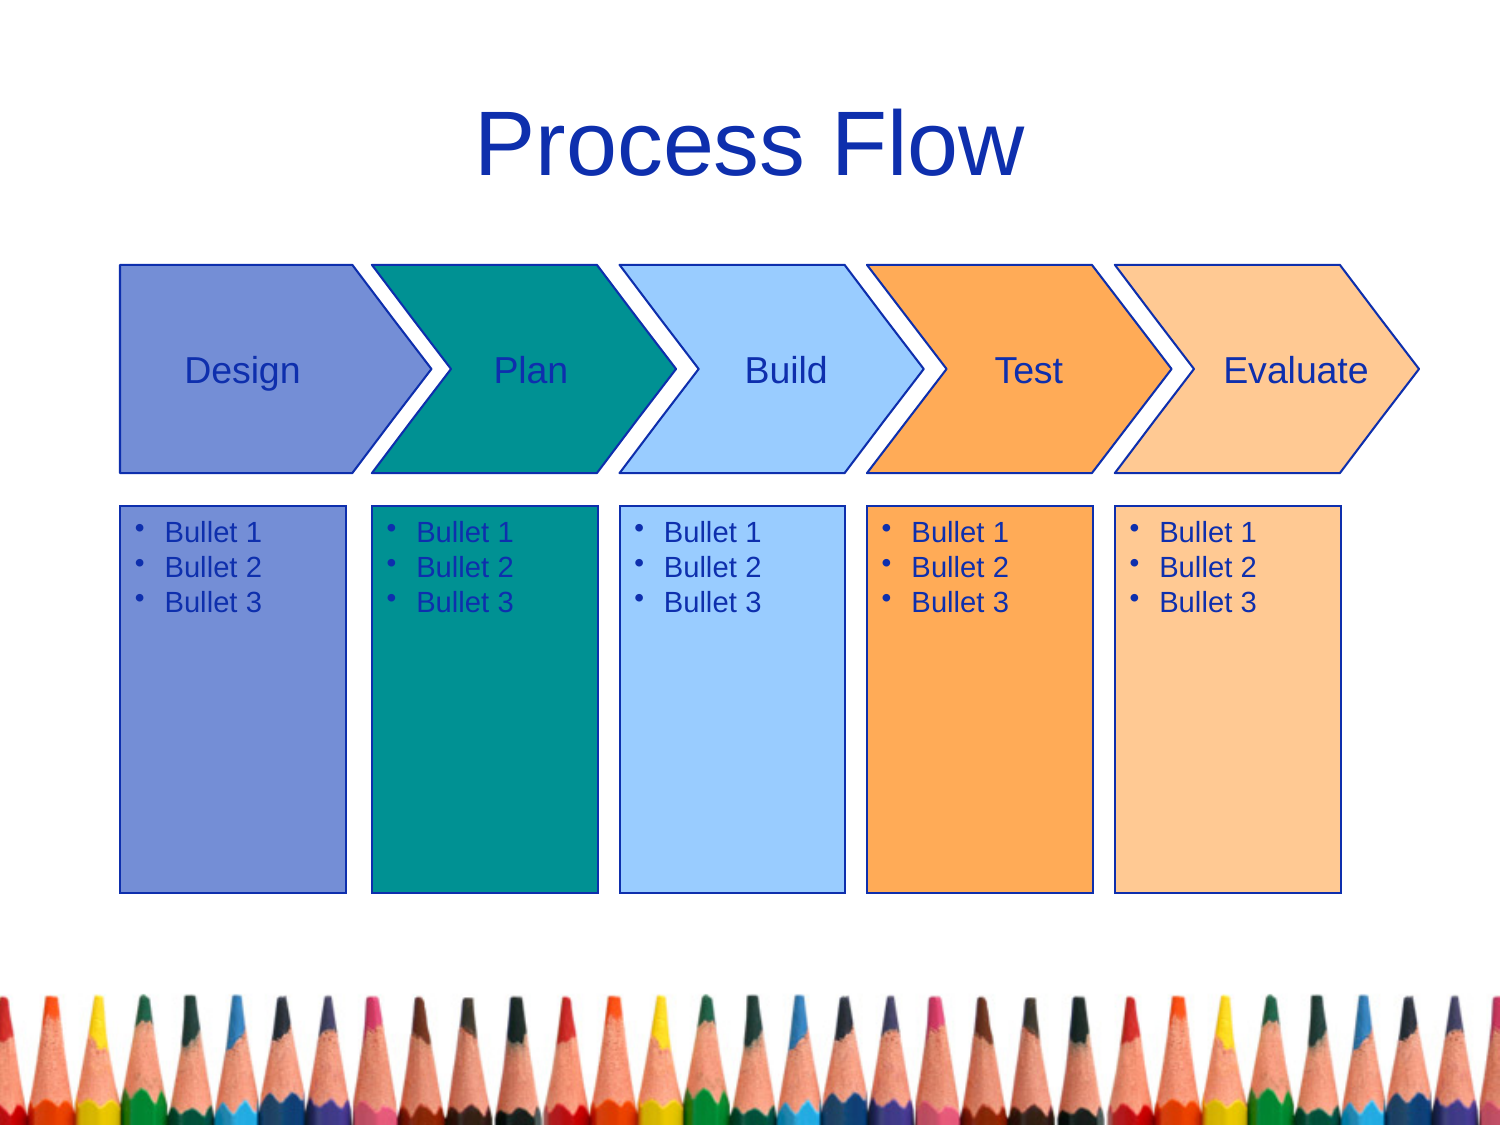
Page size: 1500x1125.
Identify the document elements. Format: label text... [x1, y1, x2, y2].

text_box Bullet 1 Bullet 2 Bullet 3 [1114, 506, 1341, 893]
text_box [619, 264, 924, 474]
text_box [866, 264, 1172, 474]
text_box Design [169, 338, 316, 399]
title Process Flow [75, 45, 1425, 233]
text_box Bullet 1 Bullet 2 Bullet 3 [619, 506, 846, 893]
text_box [120, 264, 432, 474]
text_box Bullet 1 Bullet 2 Bullet 3 [866, 506, 1093, 893]
text_box [1114, 264, 1420, 474]
text_box [371, 264, 677, 474]
text_box Bullet 1 Bullet 2 Bullet 3 [371, 506, 598, 893]
text_box Build [729, 338, 843, 399]
picture [0, 0, 1500, 1125]
text_box Evaluate [1208, 338, 1384, 399]
text_box Plan [478, 338, 584, 399]
text_box Test [979, 338, 1079, 399]
text_box Bullet 1 Bullet 2 Bullet 3 [120, 506, 346, 893]
